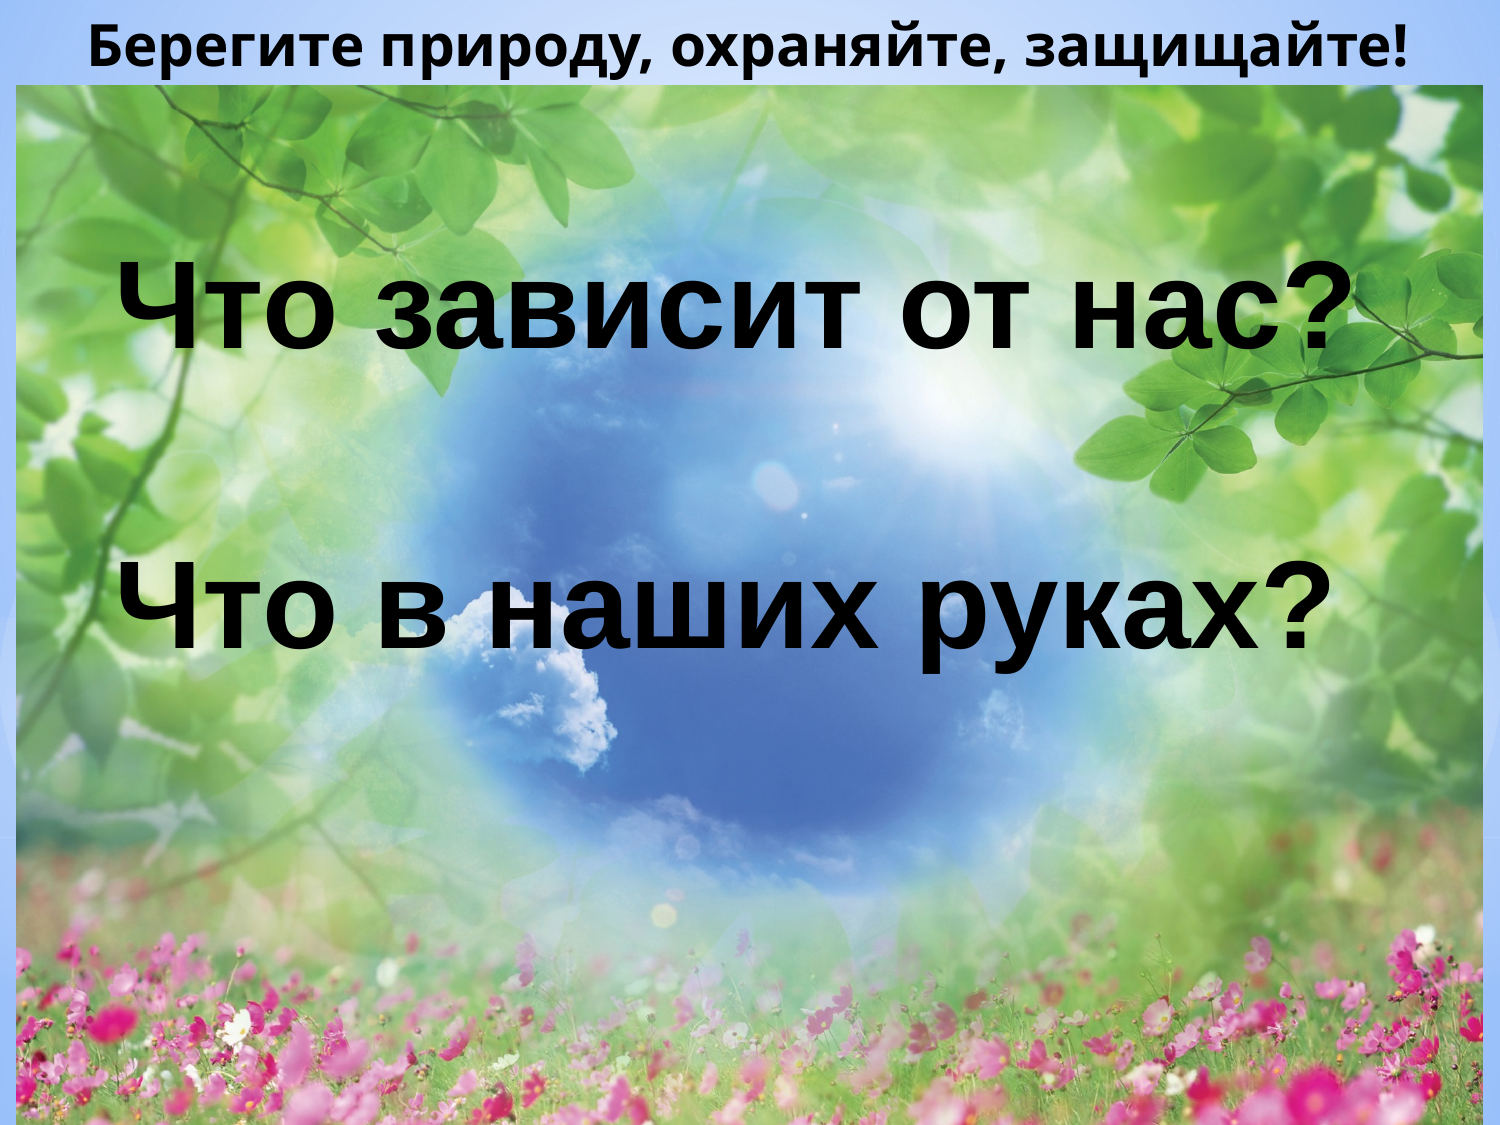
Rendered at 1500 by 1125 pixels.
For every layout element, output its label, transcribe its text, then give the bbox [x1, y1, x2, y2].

text_box Берегите природу, охраняйте, защищайте! [71, 0, 1425, 84]
picture [16, 85, 1483, 1125]
